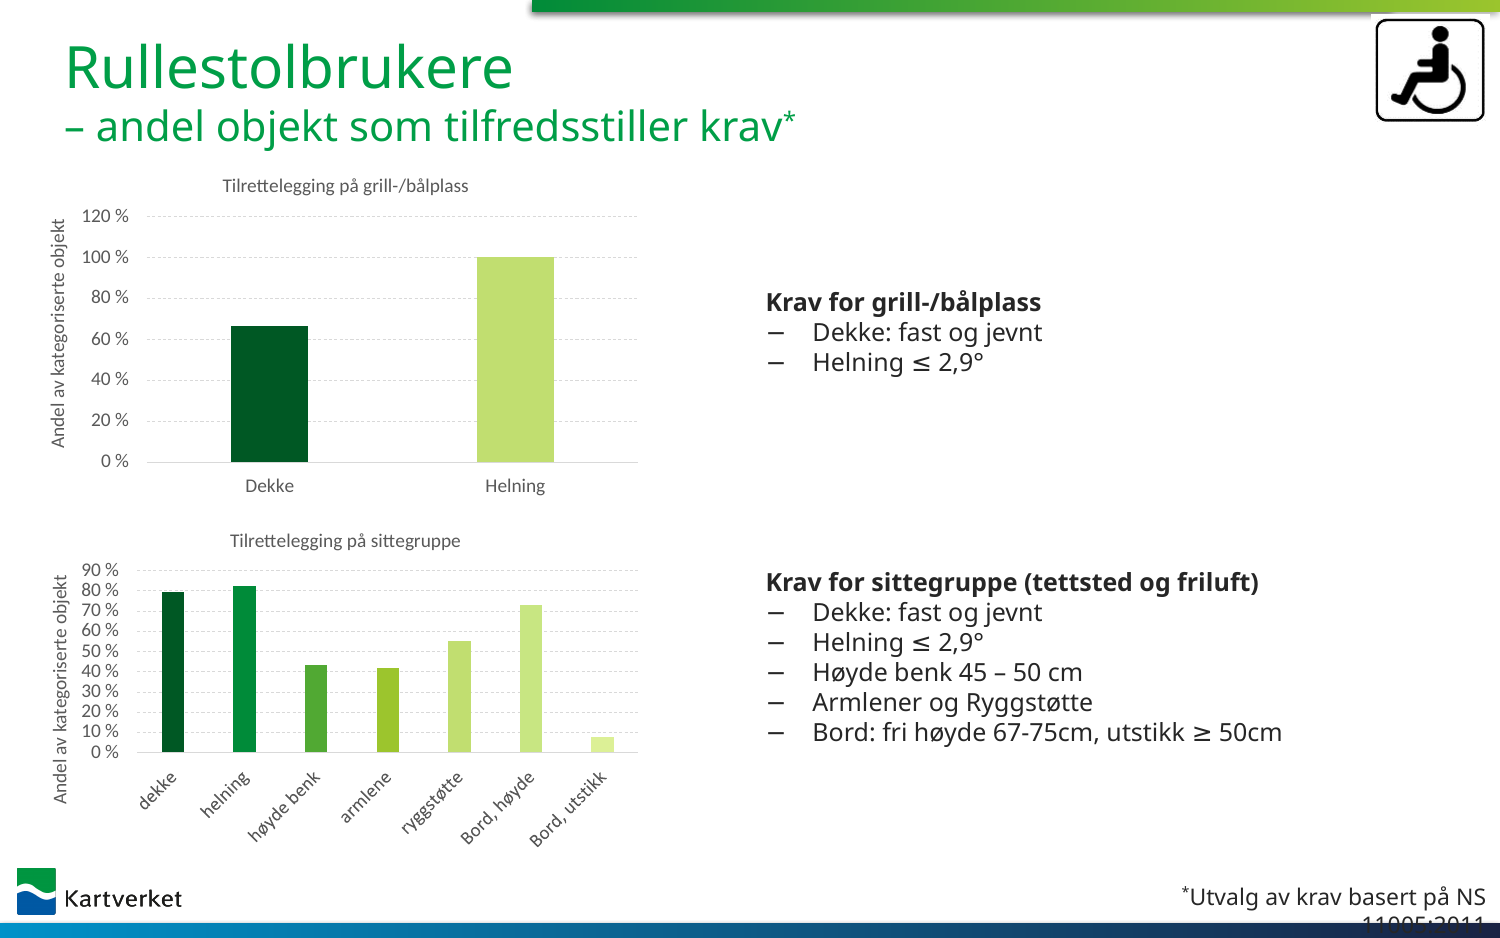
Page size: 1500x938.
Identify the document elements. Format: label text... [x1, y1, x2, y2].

text_box *Utvalg av krav basert på NS 11005:2011 [1068, 873, 1500, 938]
picture [1371, 13, 1491, 127]
text_box Krav for grill-/bålplass Dekke: fast og jevnt Helning ≤ 2,9° [750, 279, 1452, 384]
text_box Rullestolbrukere – andel objekt som tilfredsstiller krav* [49, 14, 1431, 158]
picture [41, 520, 650, 859]
picture [41, 166, 650, 505]
text_box Krav for sittegruppe (tettsted og friluft) Dekke: fast og jevnt Helning ≤ 2,9° Høyde benk 45 – 50 cm Armlener og Ryggstøtte Bord: fri høyde 67-75cm, utstikk ≥ 50cm [750, 559, 1500, 754]
